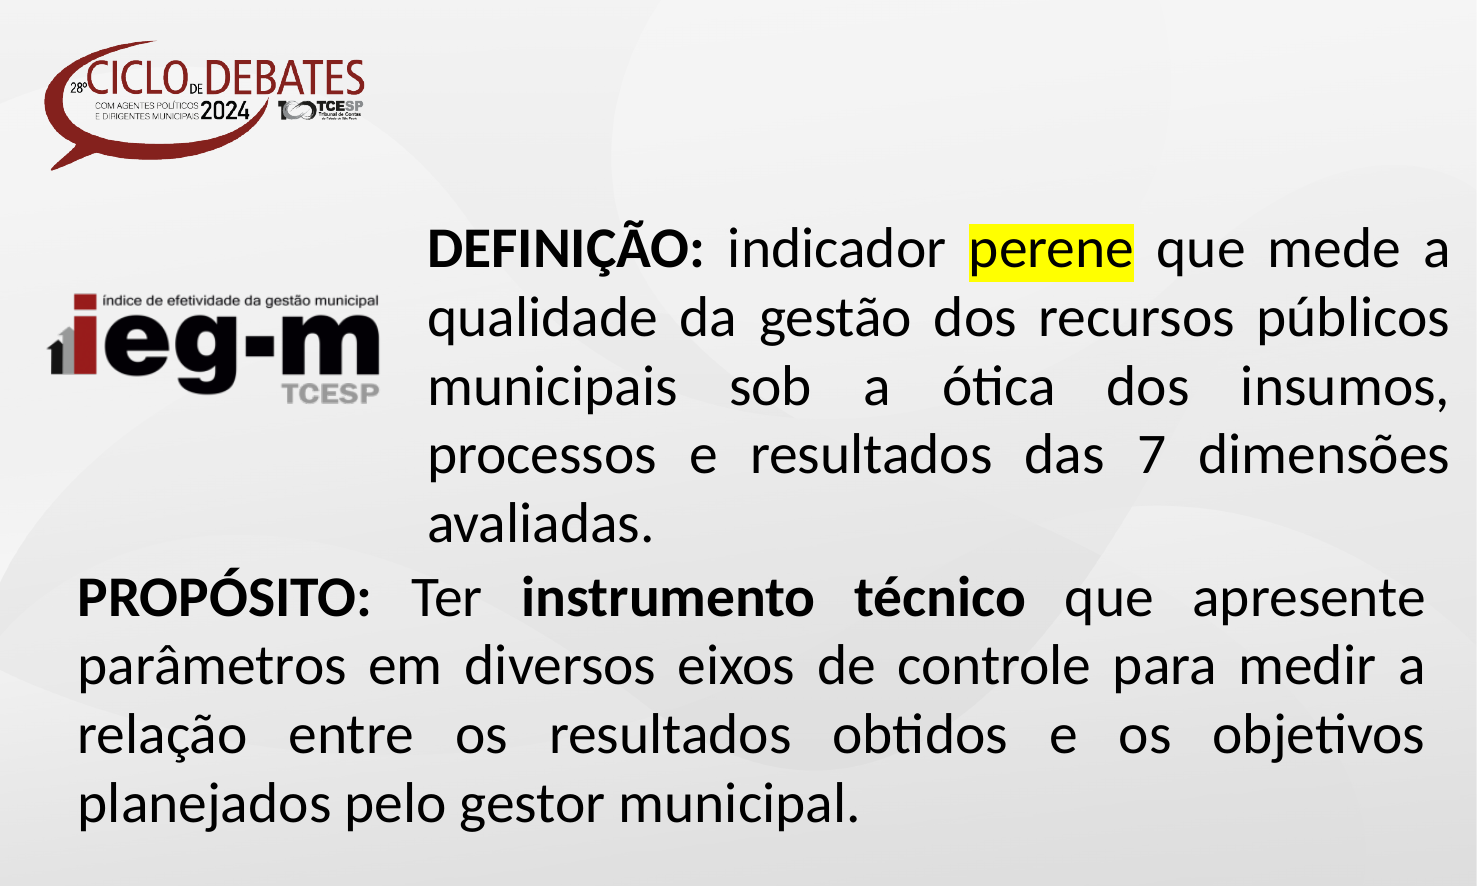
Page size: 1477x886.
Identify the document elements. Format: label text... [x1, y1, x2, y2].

picture [0, 0, 473, 219]
text_box PROPÓSITO: Ter instrumento técnico que apresente parâmetros em diversos eixos de controle para medir a relação entre os resultados obtidos e os objetivos planejados pelo gestor municipal. [63, 551, 1442, 842]
text_box DEFINIÇÃO: indicador perene que mede a qualidade da gestão dos recursos públicos municipais sob a ótica dos insumos, processos e resultados das 7 dimensões avaliadas. [412, 202, 1466, 562]
picture [40, 289, 389, 408]
